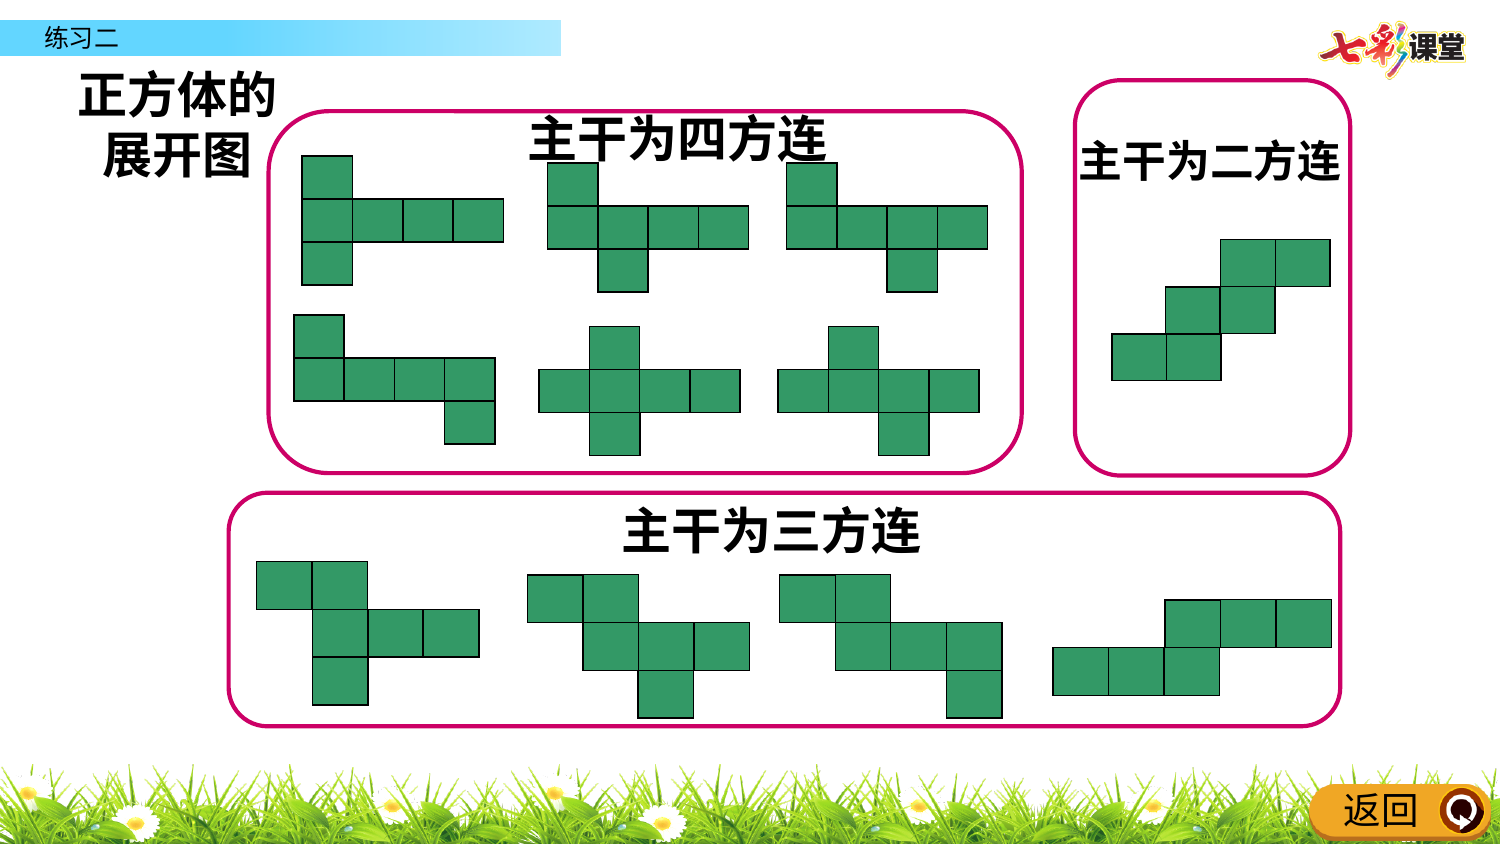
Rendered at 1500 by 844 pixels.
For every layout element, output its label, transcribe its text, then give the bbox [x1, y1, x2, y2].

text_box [228, 492, 1341, 727]
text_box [268, 101, 1022, 474]
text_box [1065, 79, 1356, 476]
picture [1316, 20, 1468, 80]
text_box 正方体的展开图 [51, 53, 304, 195]
picture [0, 764, 1500, 844]
